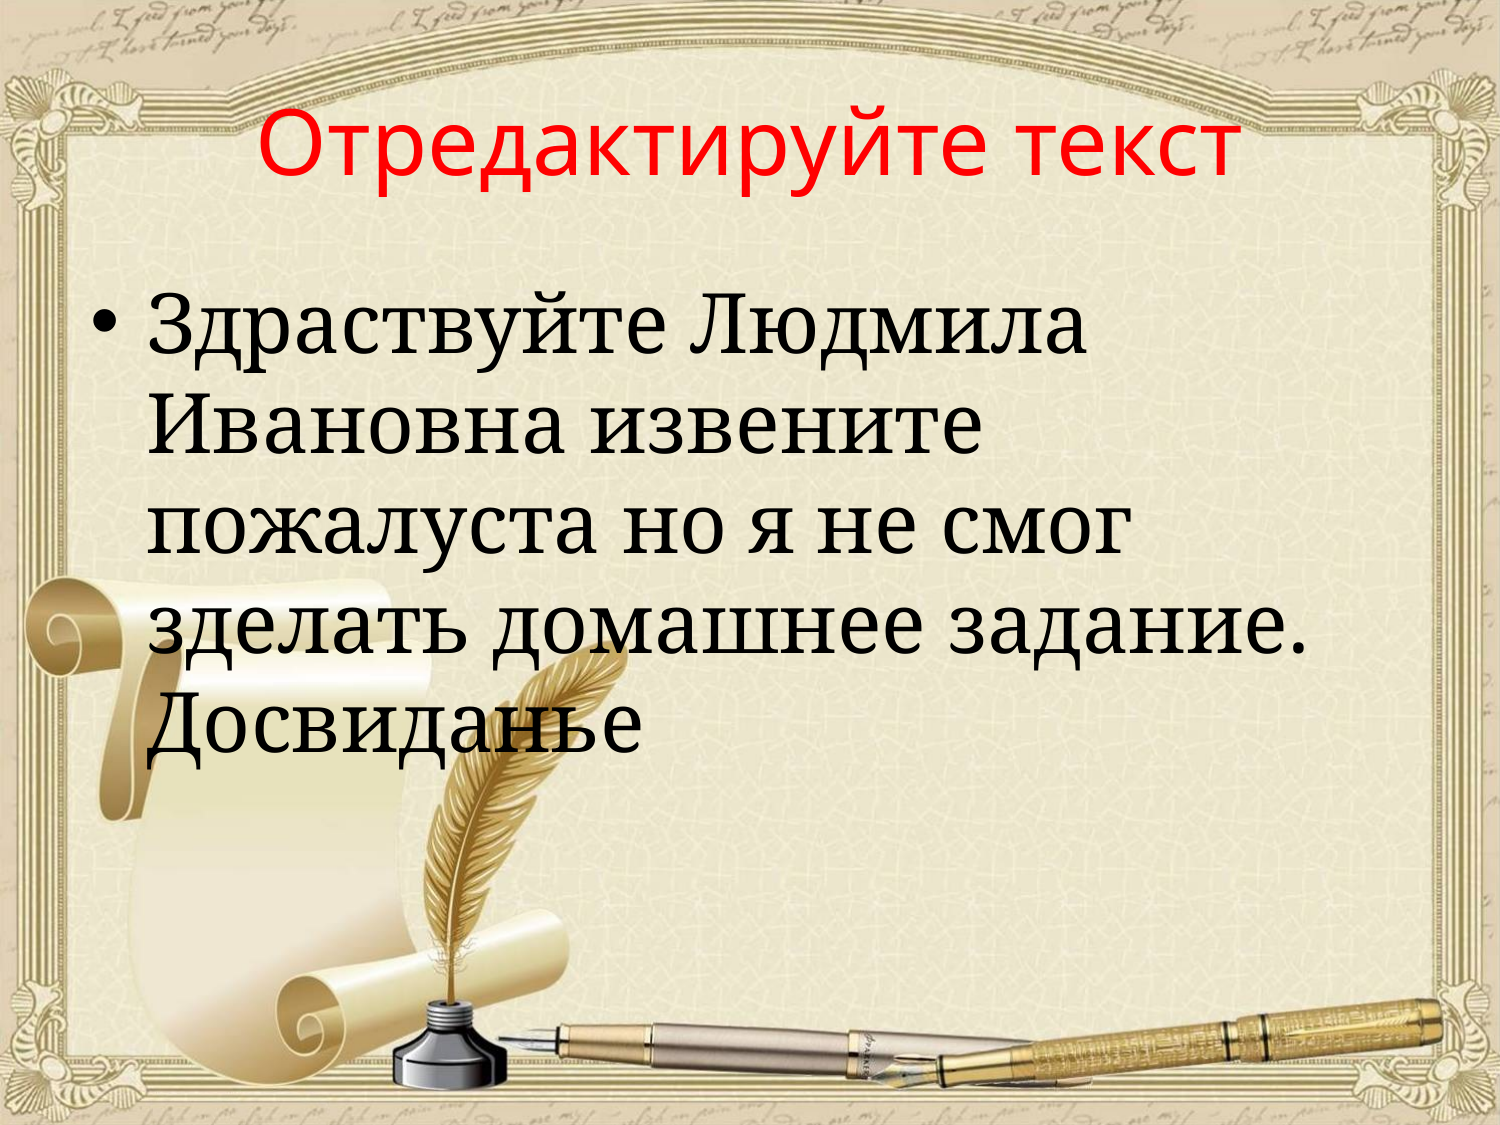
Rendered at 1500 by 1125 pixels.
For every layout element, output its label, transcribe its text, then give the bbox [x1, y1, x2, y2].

title Отредактируйте текст [75, 45, 1425, 233]
picture [0, 0, 1500, 1125]
list Здраствуйте Людмила Ивановна извените пожалуста но я не смог зделать домашнее задание. Досвиданье [75, 262, 1425, 1005]
